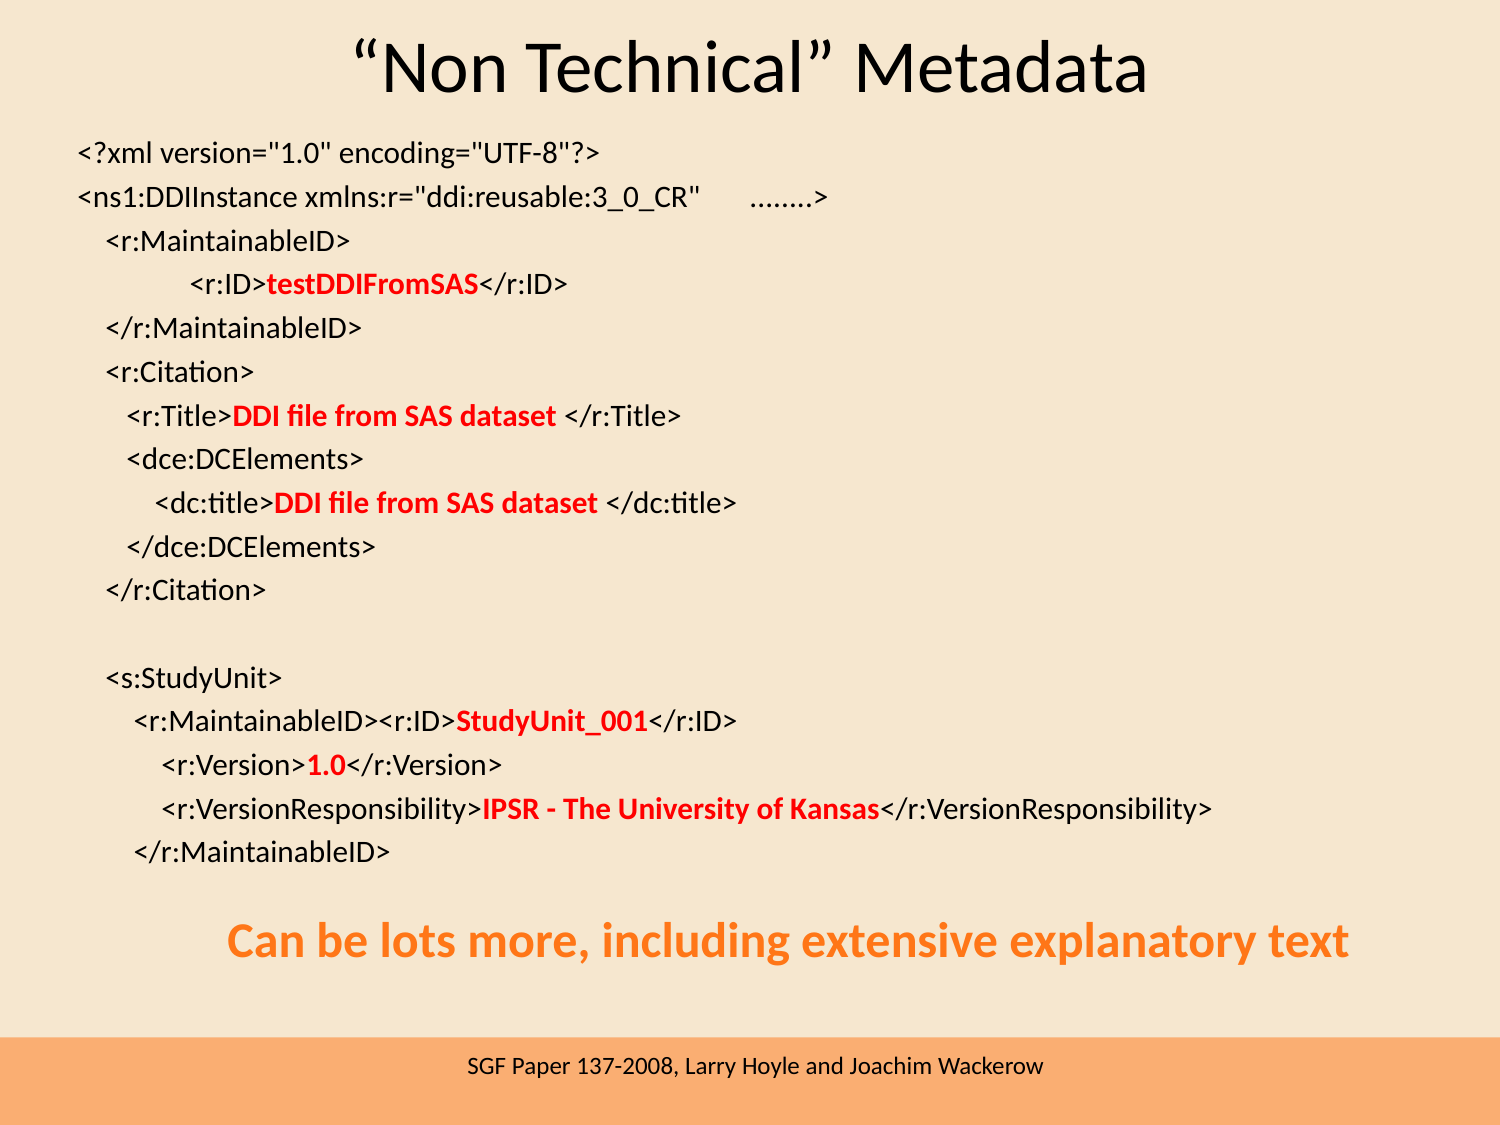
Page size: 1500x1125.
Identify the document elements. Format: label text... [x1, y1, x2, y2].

title “Non Technical” Metadata [75, 0, 1425, 125]
footer SGF Paper 137-2008, Larry Hoyle and Joachim Wackerow [399, 1042, 1113, 1103]
text_box Can be lots more, including extensive explanatory text [212, 899, 1463, 975]
list <?xml version="1.0" encoding="UTF-8"?> <ns1:DDIInstance xmlns:r="ddi:reusable:3_0_CR" ........> <r:MaintainableID> <r:ID>testDDIFromSAS</r:ID> </r:MaintainableID> <r:Citation> <r:Title>DDI file from SAS dataset </r:Title> <dce:DCElements> <dc:title>DDI file from SAS dataset </dc:title> </dce:DCElements> </r:Citation> <s:StudyUnit> <r:MaintainableID><r:ID>StudyUnit_001</r:ID> <r:Version>1.0</r:Version> <r:VersionResponsibility>IPSR - The University of Kansas</r:VersionResponsibility> </r:MaintainableID> [62, 125, 1413, 913]
